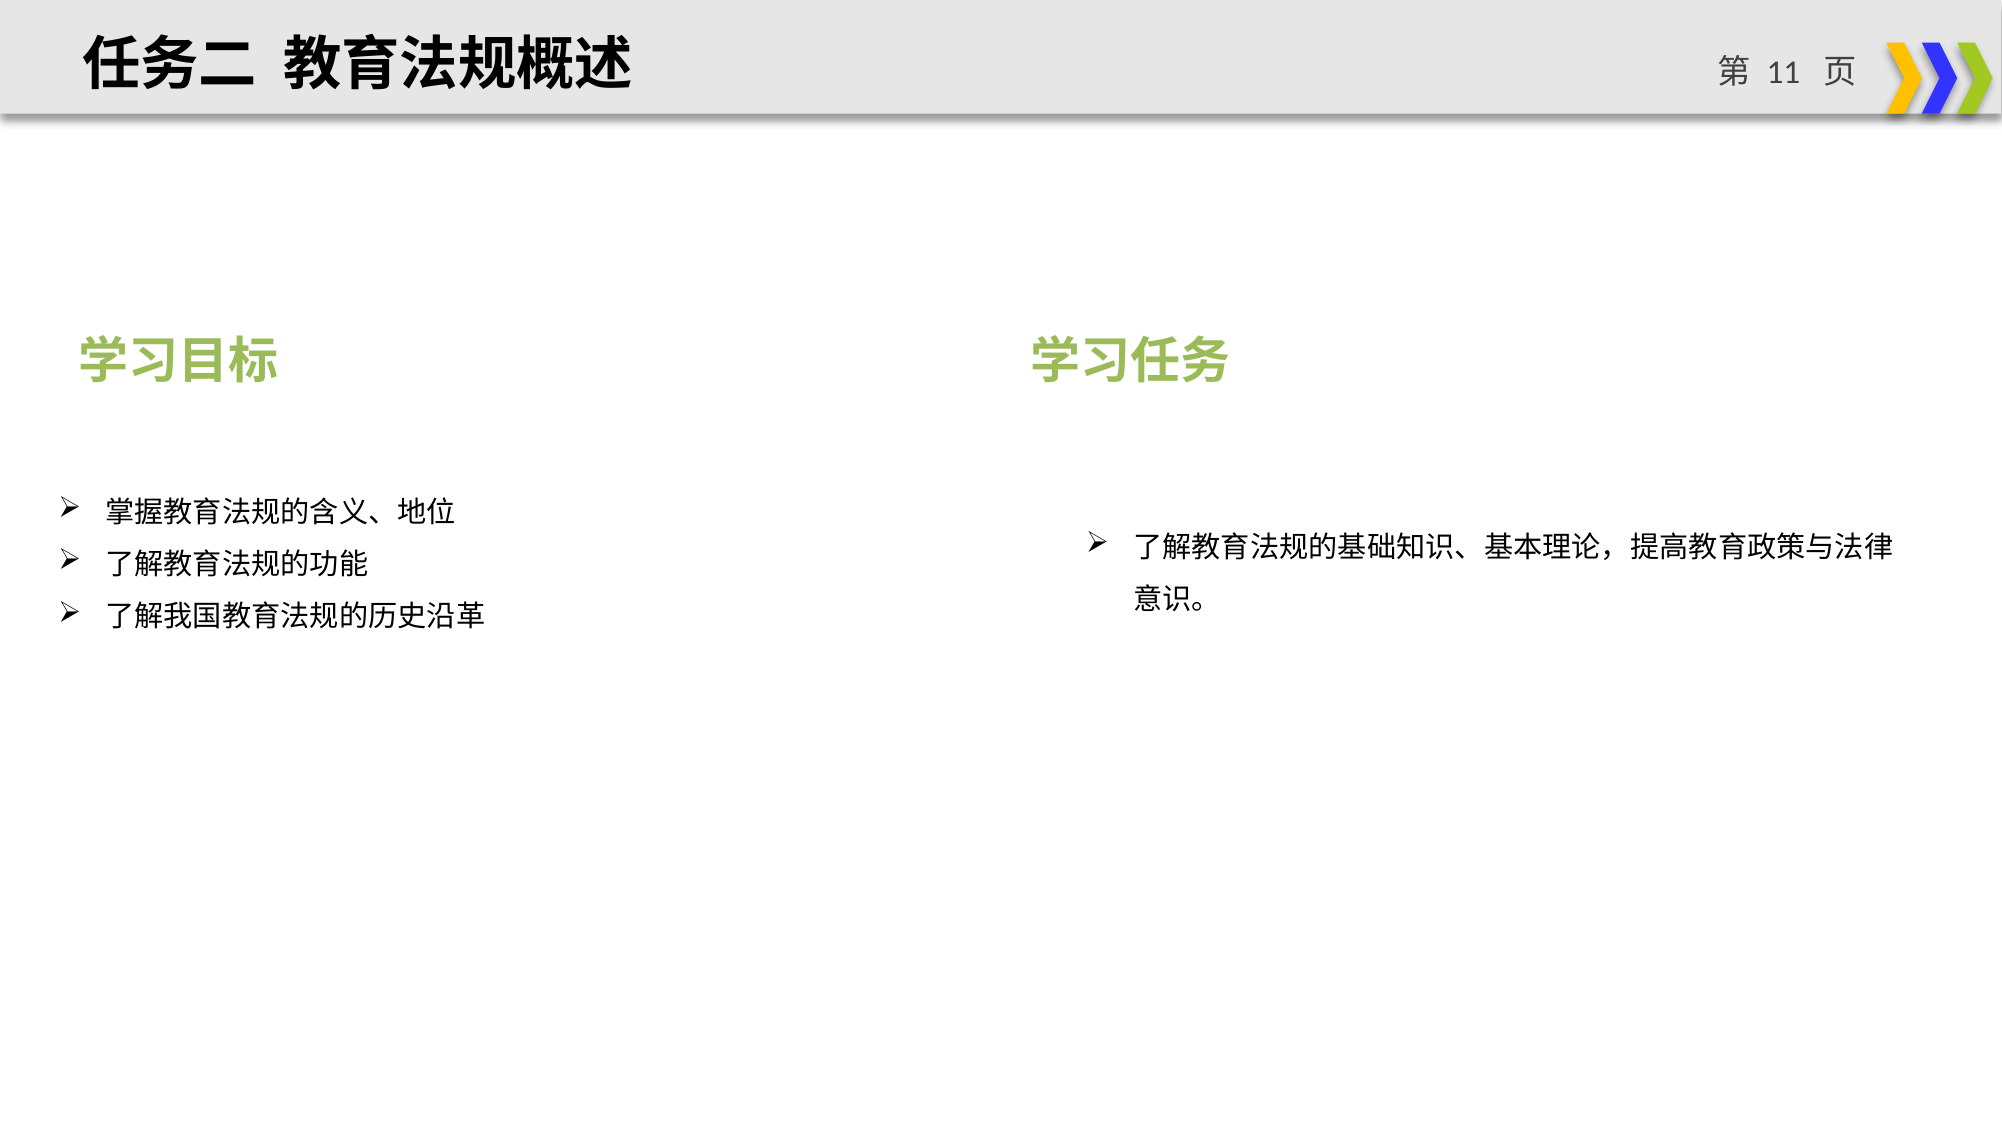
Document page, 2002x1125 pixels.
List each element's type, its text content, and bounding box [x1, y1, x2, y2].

text_box 掌握教育法规的含义、地位 了解教育法规的功能 了解我国教育法规的历史沿革 [43, 467, 942, 640]
text_box 任务二 教育法规概述 [67, 19, 1008, 104]
text_box 学习任务 [1015, 290, 1968, 396]
text_box 了解教育法规的基础知识、基本理论，提高教育政策与法律意识。 [1071, 503, 1912, 676]
text_box 学习目标 [64, 290, 1015, 396]
